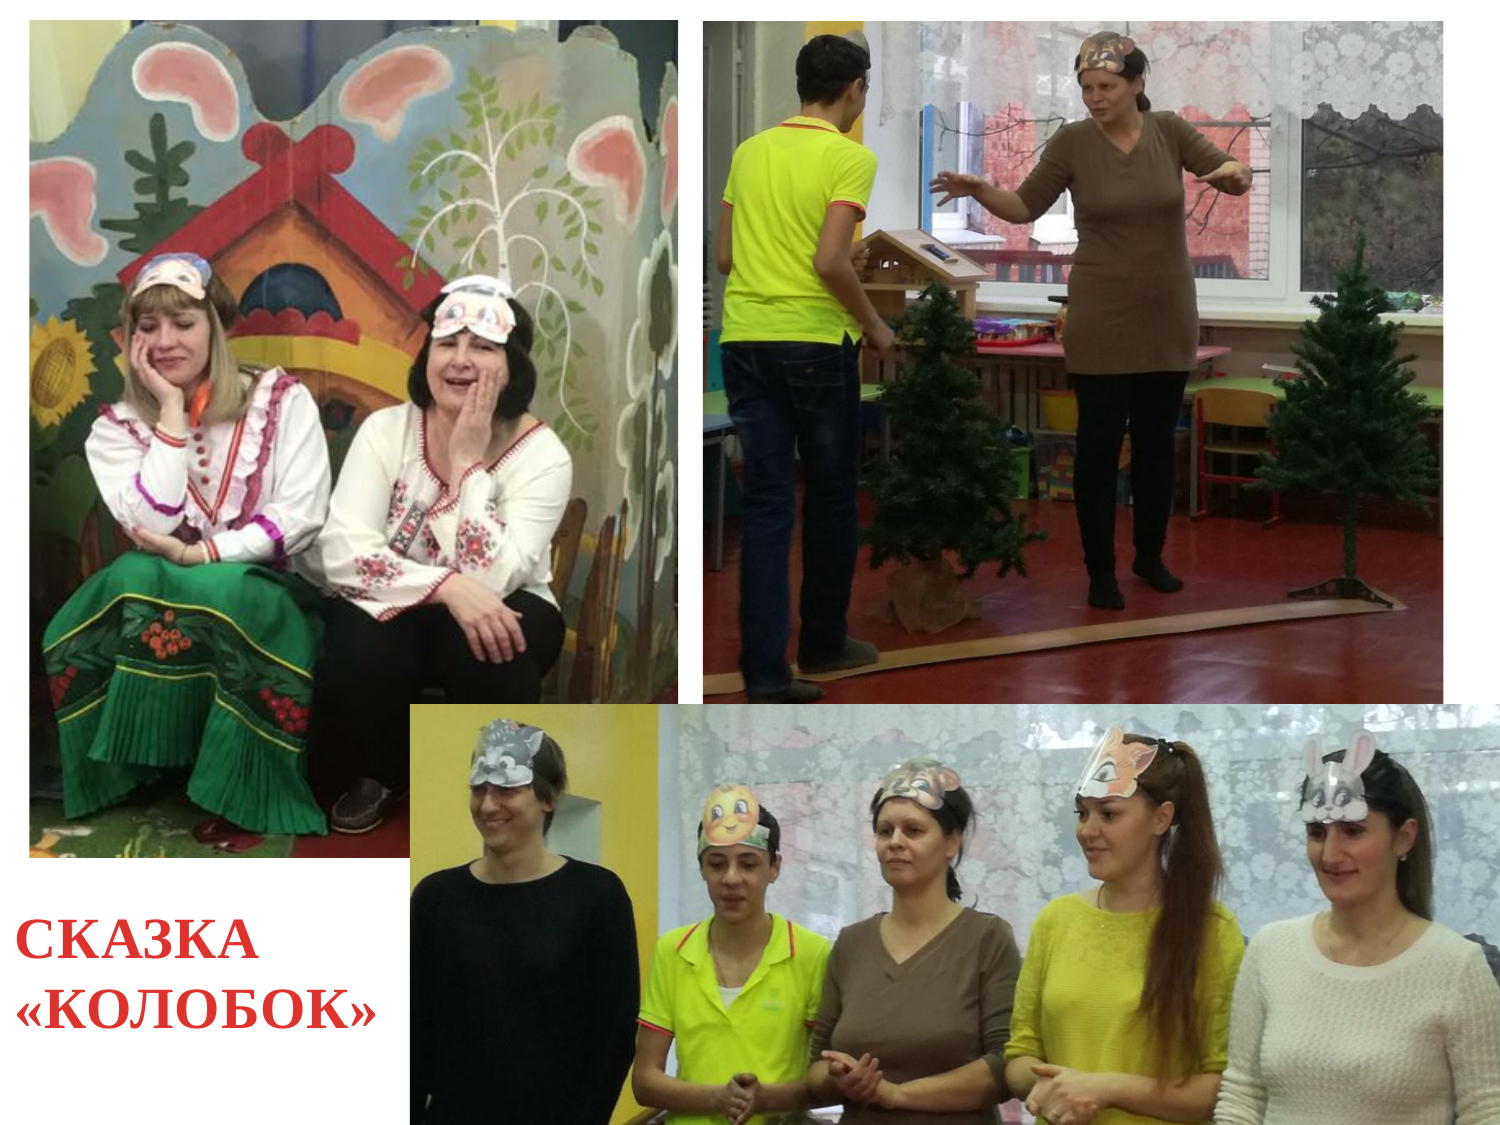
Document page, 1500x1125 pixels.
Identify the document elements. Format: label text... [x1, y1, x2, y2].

picture [29, 19, 1500, 1125]
text_box СКАЗКА «КОЛОБОК» [0, 893, 404, 1048]
